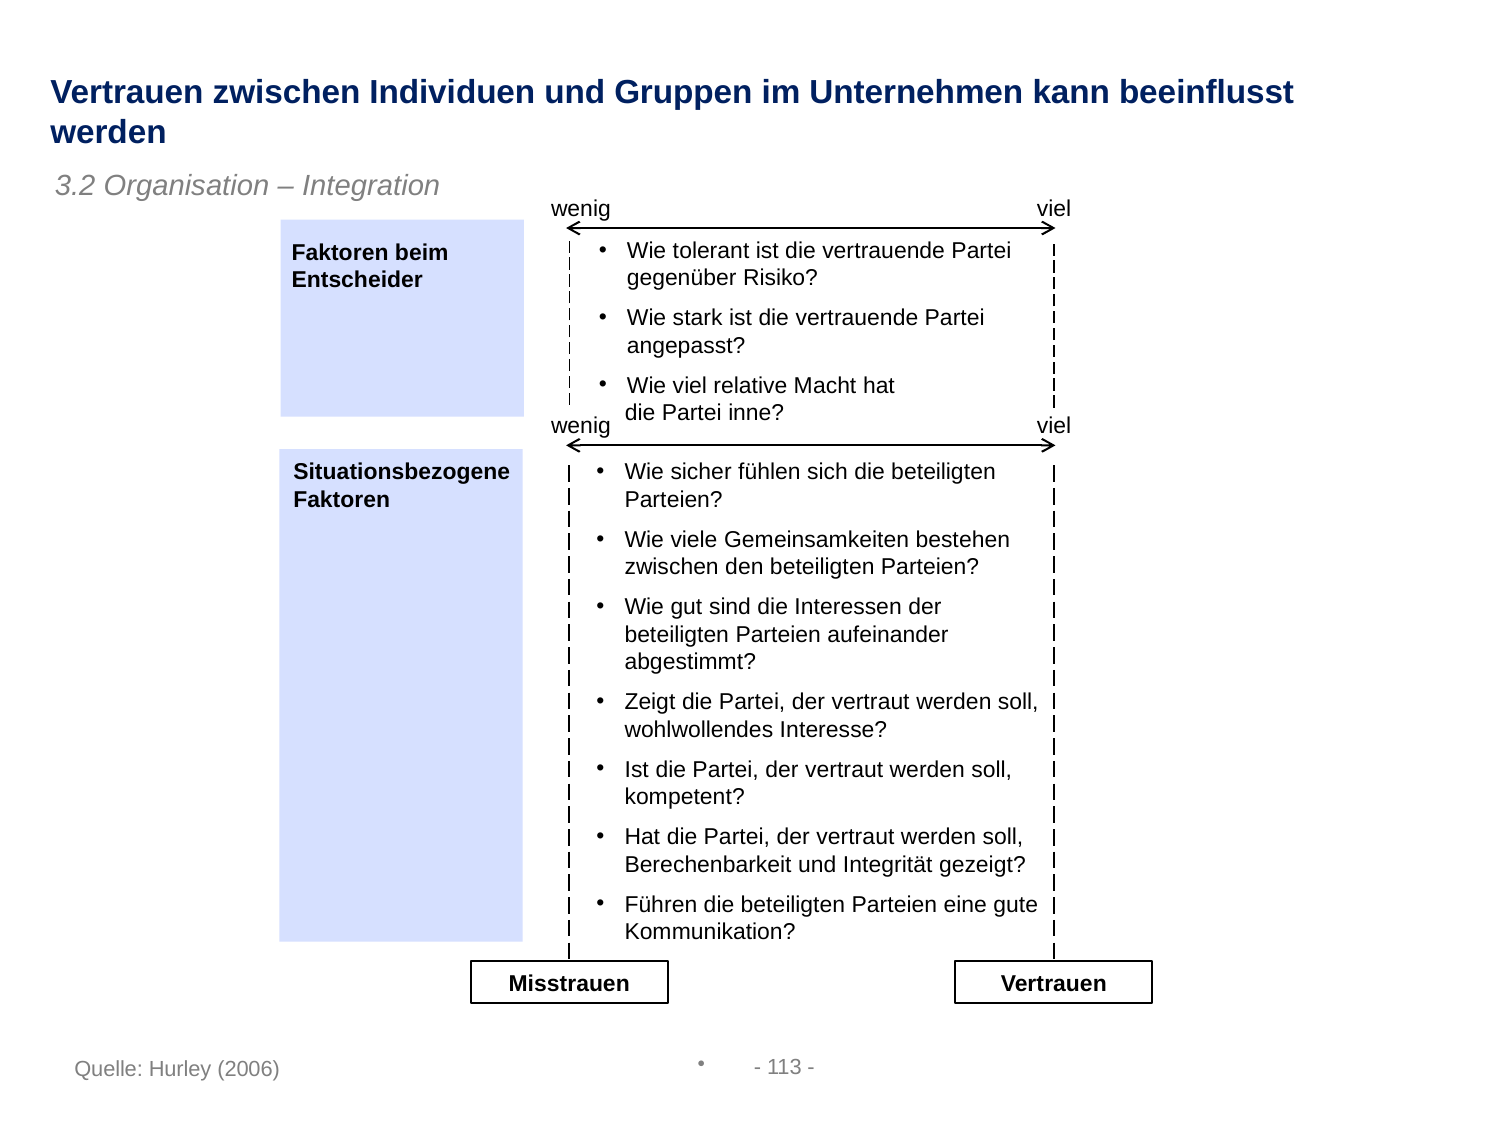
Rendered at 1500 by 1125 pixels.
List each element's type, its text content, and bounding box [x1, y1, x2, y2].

text_box Vertrauen zwischen Individuen und Gruppen im Unternehmen kann beeinflusst werden [35, 63, 1433, 158]
text_box 3.2 Organisation – Integration [40, 159, 457, 209]
text_box wenig [527, 403, 584, 446]
text_box wenig [527, 186, 635, 229]
text_box Wie sicher fühlen sich die beteiligten Parteien? Wie viele Gemeinsamkeiten bestehen zwischen den beteiligten Parteien? Wie gut sind die Interessen der beteiligten Parteien aufeinander abgestimmt? Zeigt die Partei, der vertraut werden soll, wohlwollendes Interesse? Ist die Partei, der vertraut werden soll, kompetent? Hat die Partei, der vertraut werden soll, Berechenbarkeit und Integrität gezeigt? Führen die beteiligten Parteien eine gute Kommunikation? [581, 449, 1057, 979]
text_box Misstrauen [469, 959, 670, 1005]
text_box viel [1000, 186, 1108, 229]
text_box Vertrauen [953, 959, 1155, 1005]
slide_number - 113 - [599, 1045, 913, 1093]
text_box Wie tolerant ist die vertrauende Partei gegenüber Risiko? Wie stark ist die vertrauende Partei angepasst? Wie viel relative Macht hat die Partei inne? [584, 228, 1059, 461]
text_box viel [1059, 403, 1108, 446]
text_box Situationsbezogene Faktoren [278, 449, 573, 520]
text_box [280, 300, 524, 417]
text_box Quelle: Hurley (2006) [59, 1046, 295, 1088]
text_box Faktoren beim Entscheider [276, 229, 571, 300]
text_box [280, 219, 524, 229]
text_box [279, 520, 523, 942]
